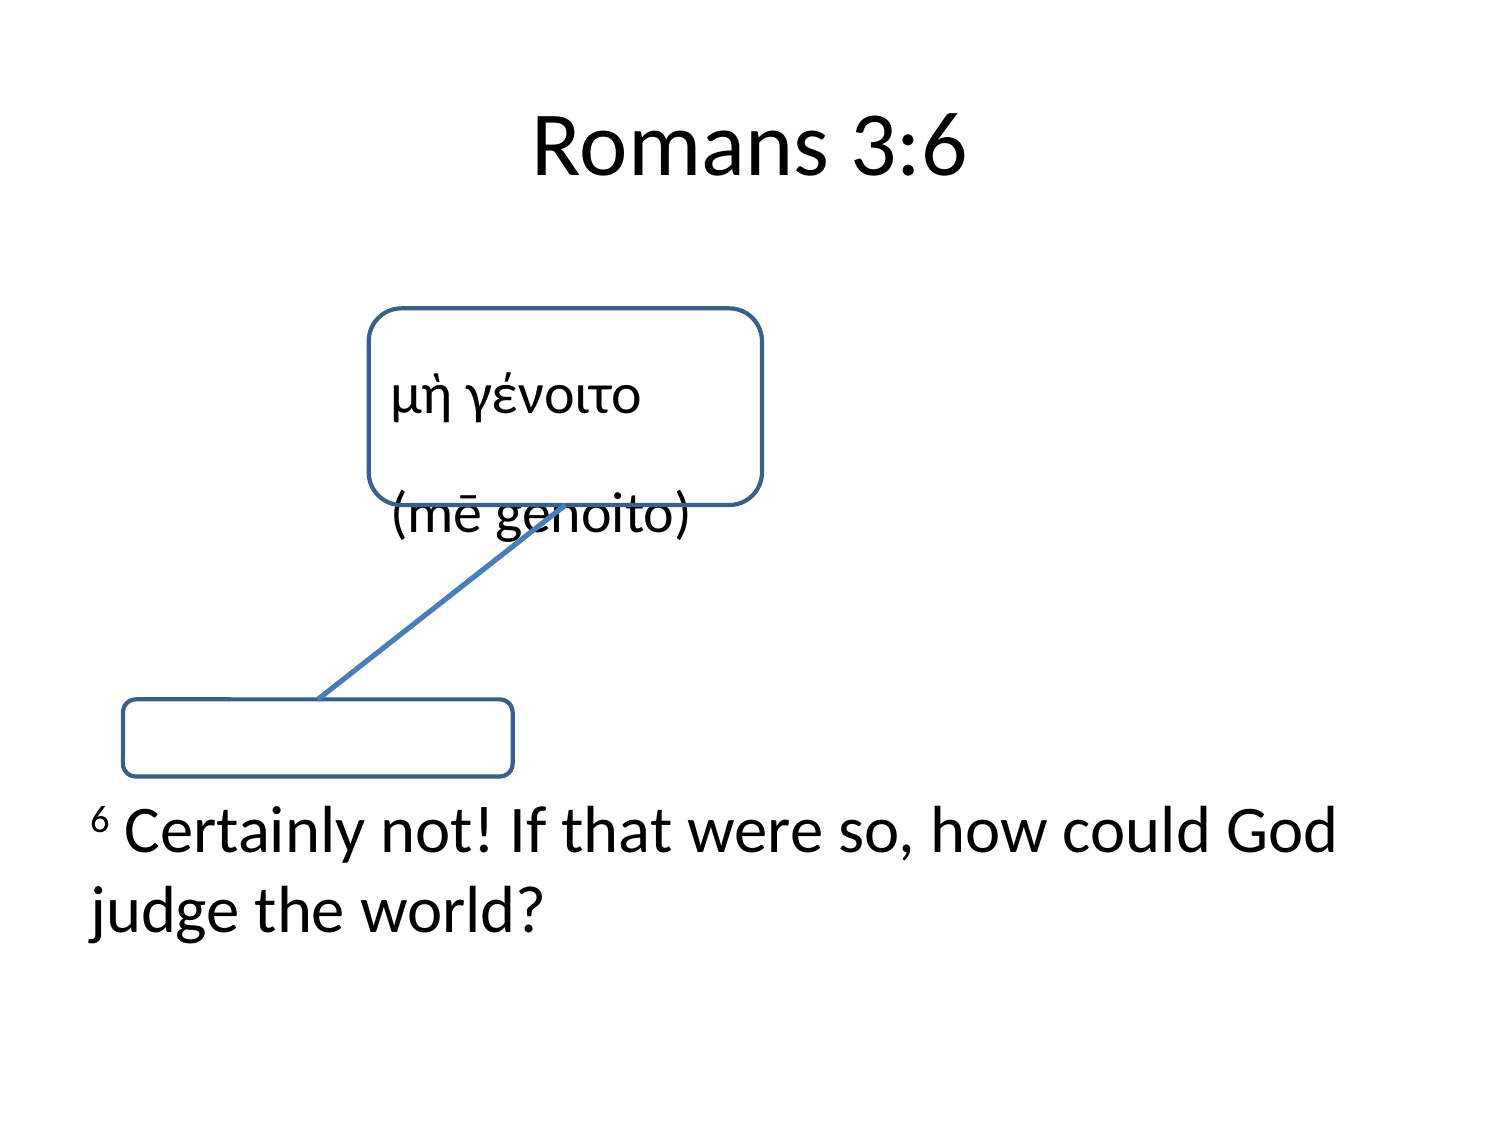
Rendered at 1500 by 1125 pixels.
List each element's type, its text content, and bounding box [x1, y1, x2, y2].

text_box [366, 306, 765, 508]
text_box [120, 697, 515, 779]
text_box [317, 504, 566, 700]
title Romans 3:6 [75, 45, 1425, 233]
list μὴ γένοιτο (mē genoito) 6 Certainly not! If that were so, how could God judge the world? [75, 262, 1425, 1005]
